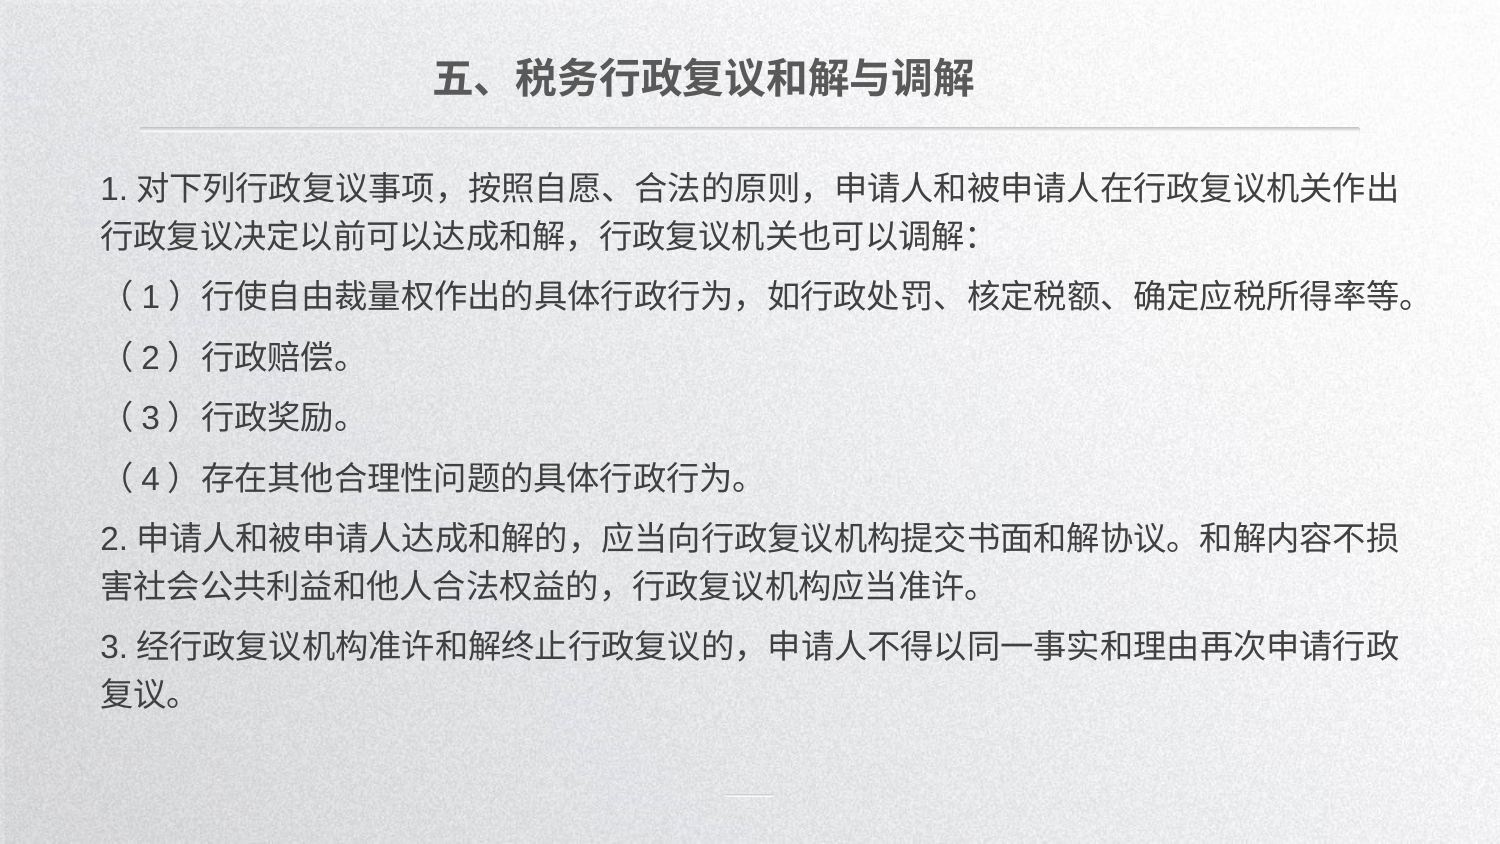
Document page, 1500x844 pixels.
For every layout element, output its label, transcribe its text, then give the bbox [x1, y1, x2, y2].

picture [0, 0, 1500, 844]
text_box 1.对下列行政复议事项，按照自愿、合法的原则，申请人和被申请人在行政复议机关作出行政复议决定以前可以达成和解，行政复议机关也可以调解： （1）行使自由裁量权作出的具体行政行为，如行政处罚、核定税额、确定应税所得率等。 （2）行政赔偿。 （3）行政奖励。 （4）存在其他合理性问题的具体行政行为。 2.申请人和被申请人达成和解的，应当向行政复议机构提交书面和解协议。和解内容不损害社会公共利益和他人合法权益的，行政复议机构应当准许。 3.经行政复议机构准许和解终止行政复议的，申请人不得以同一事实和理由再次申请行政复议。 [100, 159, 1400, 714]
text_box 五、税务行政复议和解与调解 [414, 45, 993, 108]
